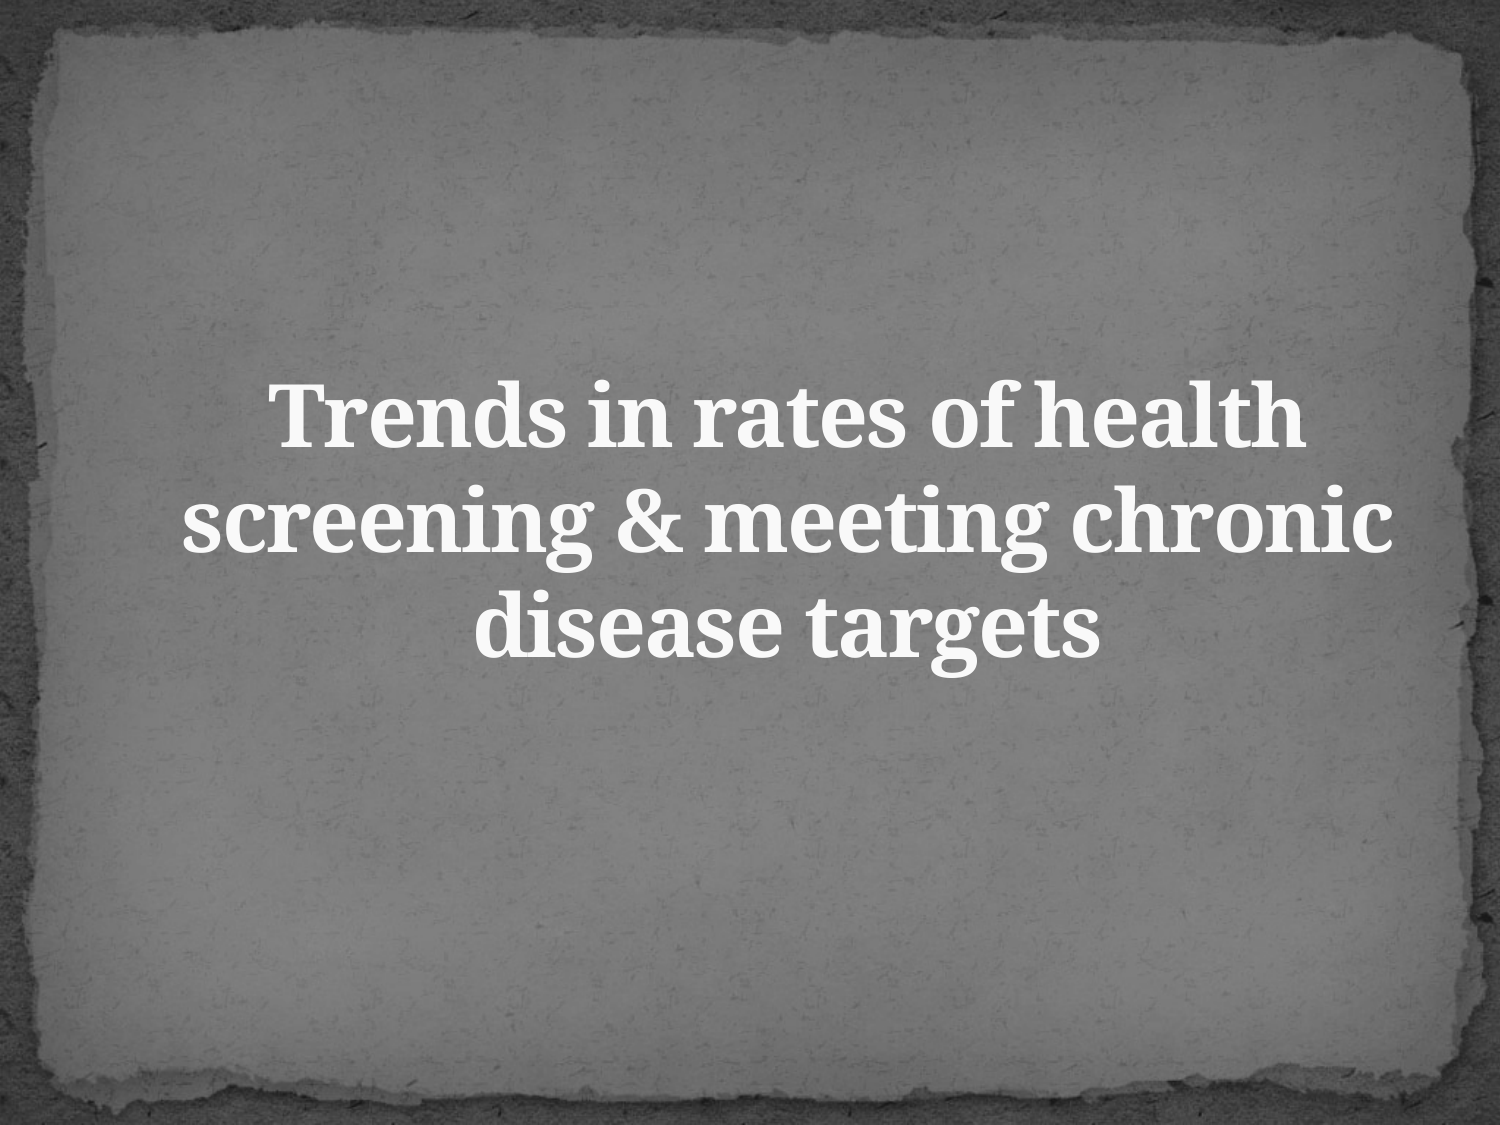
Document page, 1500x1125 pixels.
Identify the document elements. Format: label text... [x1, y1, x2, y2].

title Trends in rates of health screening & meeting chronic disease targets [149, 287, 1425, 788]
